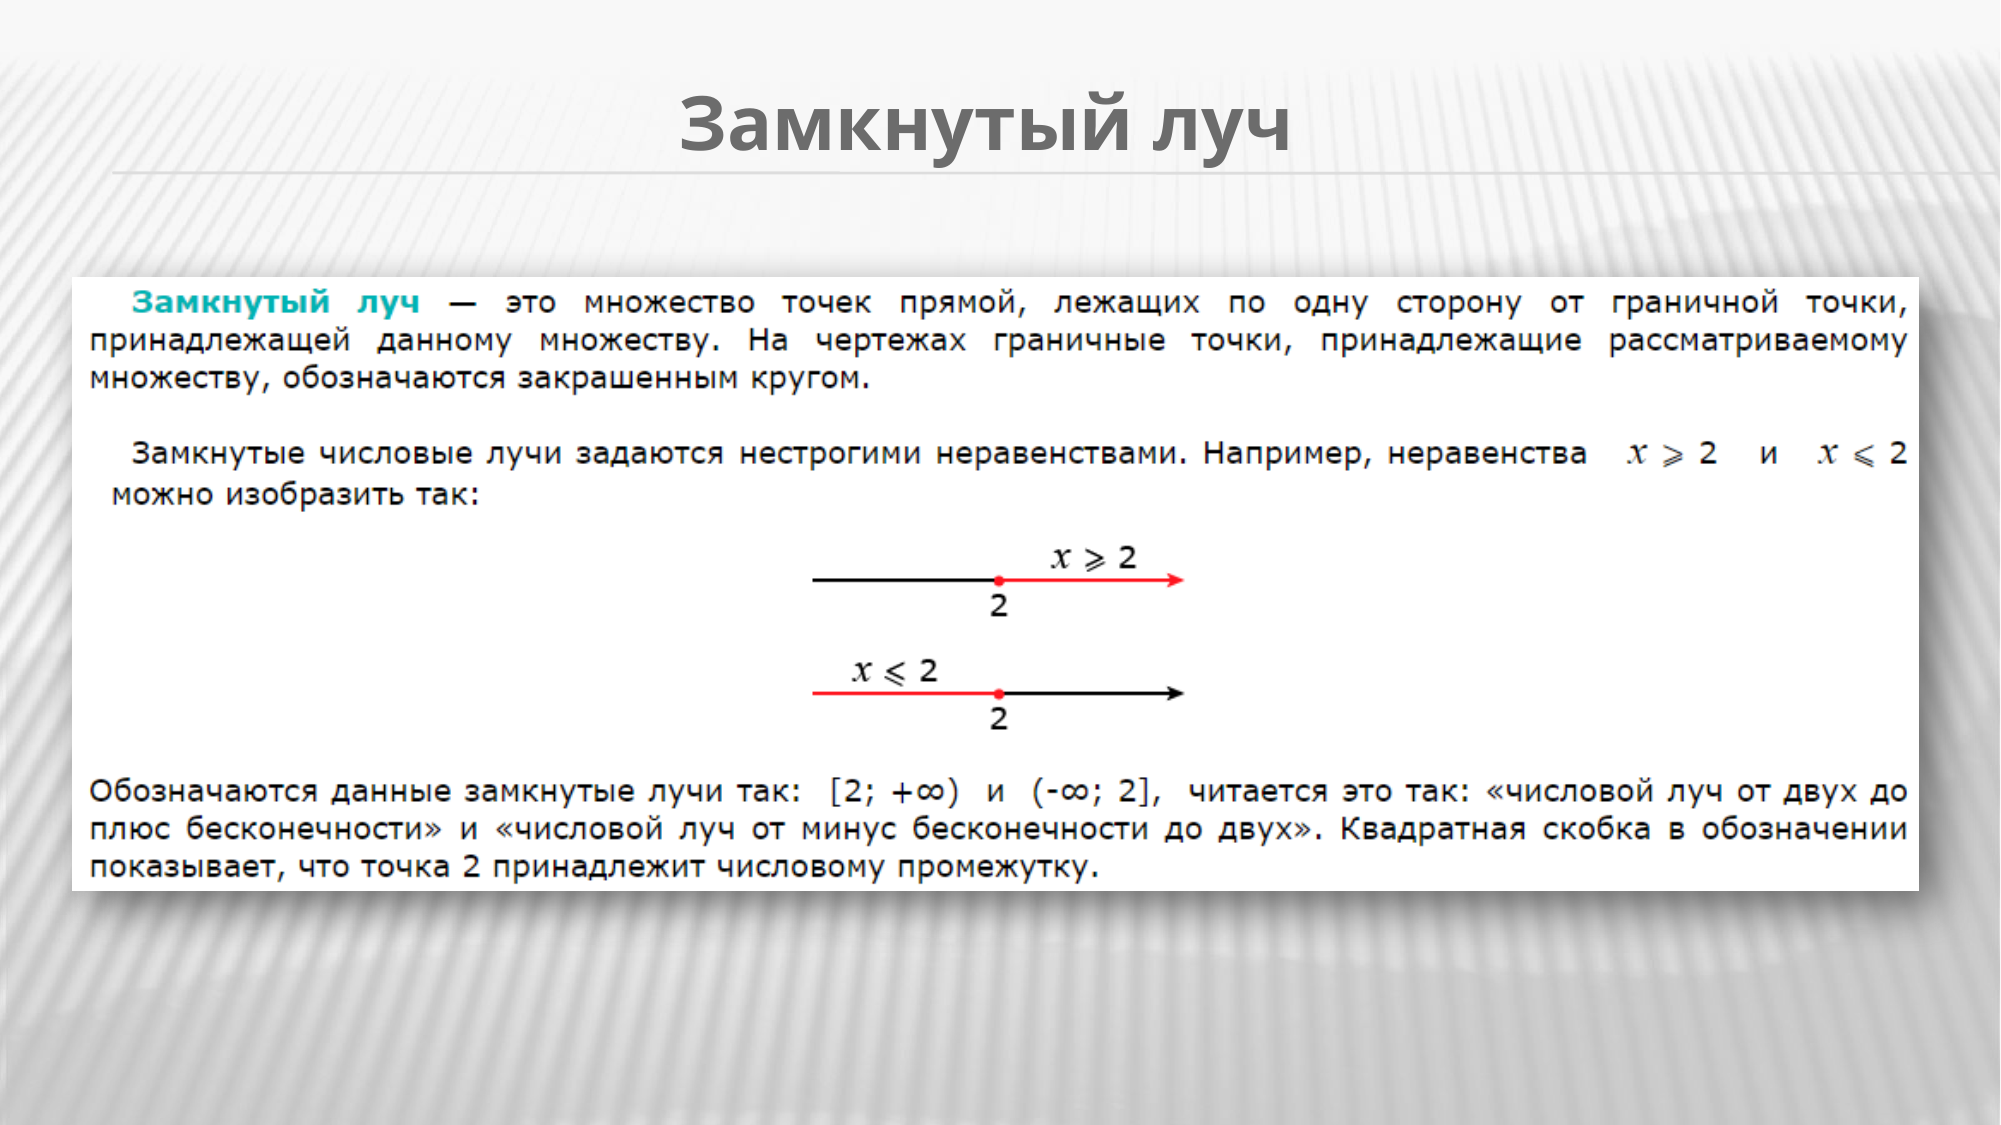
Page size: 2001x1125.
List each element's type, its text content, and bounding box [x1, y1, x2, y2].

title Замкнутый луч [36, 51, 1937, 190]
picture [72, 276, 1920, 892]
